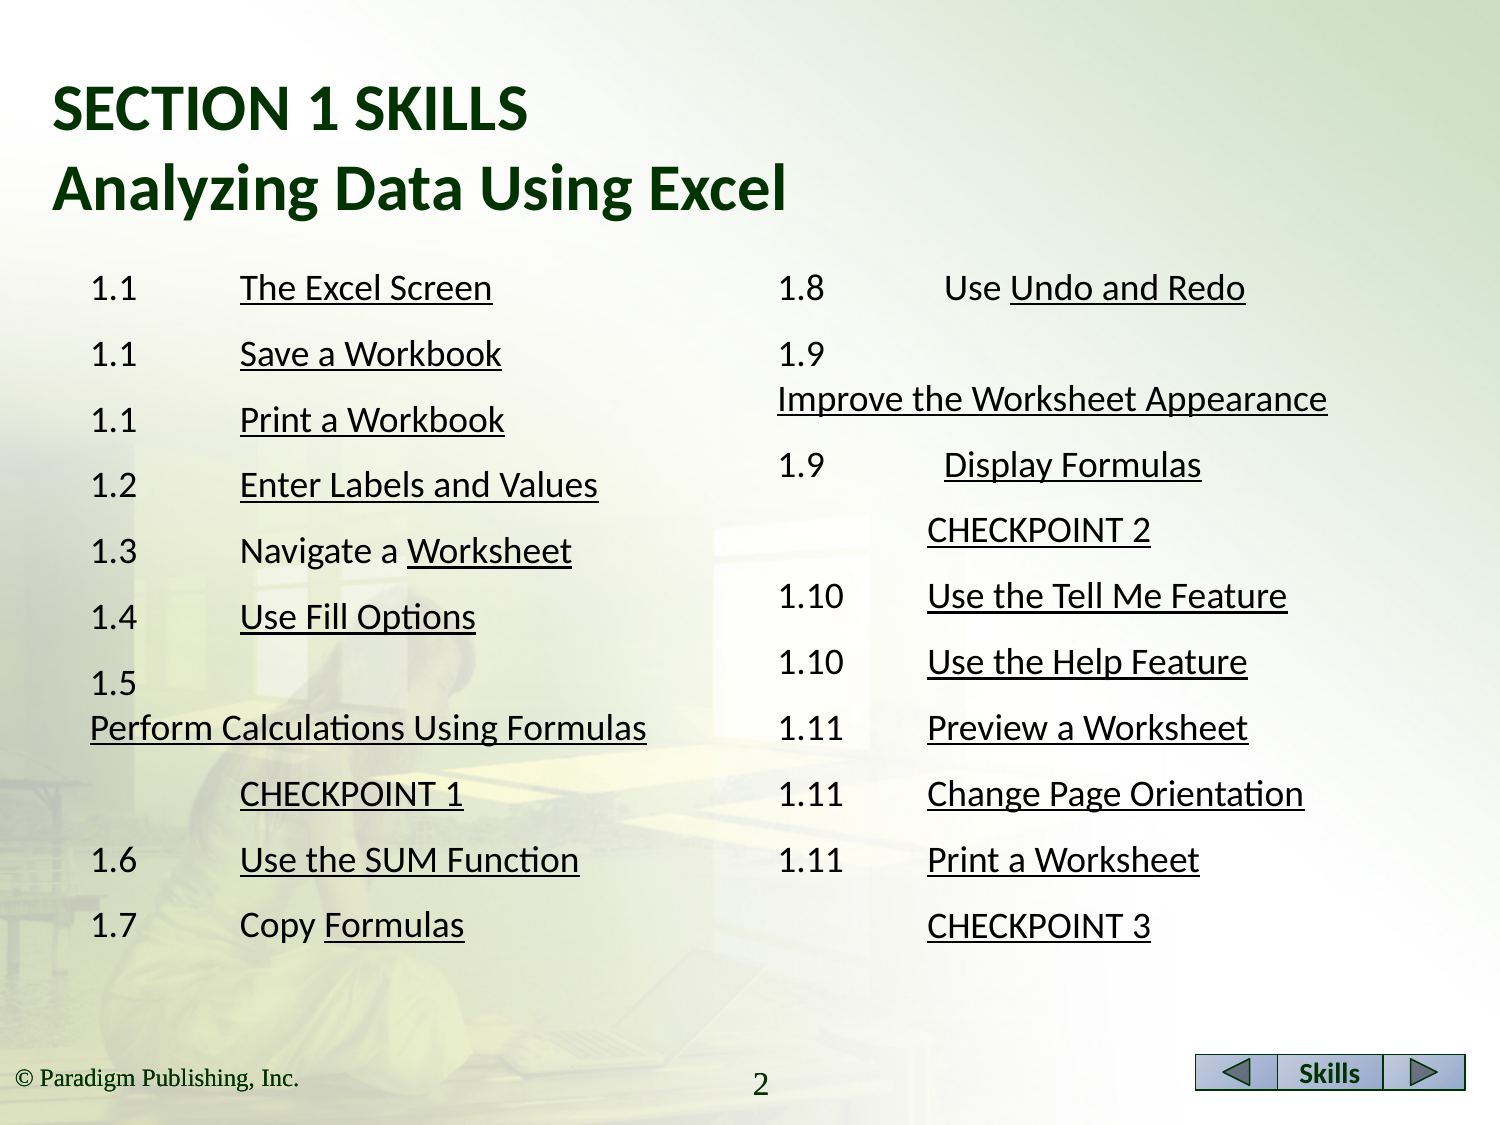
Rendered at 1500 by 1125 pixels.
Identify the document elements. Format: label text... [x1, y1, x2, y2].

picture [0, 0, 1500, 1125]
text_box 1.8 Use Undo and Redo 1.9 Improve the Worksheet Appearance 1.9 Display Formulas CHECKPOINT 2 1.10 Use the Tell Me Feature 1.10 Use the Help Feature 1.11 Preview a Worksheet 1.11 Change Page Orientation 1.11 Print a Worksheet CHECKPOINT 3 [762, 255, 1483, 1050]
title SECTION 1 SKILLS Analyzing Data Using Excel [37, 50, 1313, 238]
text_box 1.1 The Excel Screen 1.1 Save a Workbook 1.1 Print a Workbook 1.2 Enter Labels and Values 1.3 Navigate a Worksheet 1.4 Use Fill Options 1.5 Perform Calculations Using Formulas CHECKPOINT 1 1.6 Use the SUM Function 1.7 Copy Formulas [74, 255, 763, 1053]
